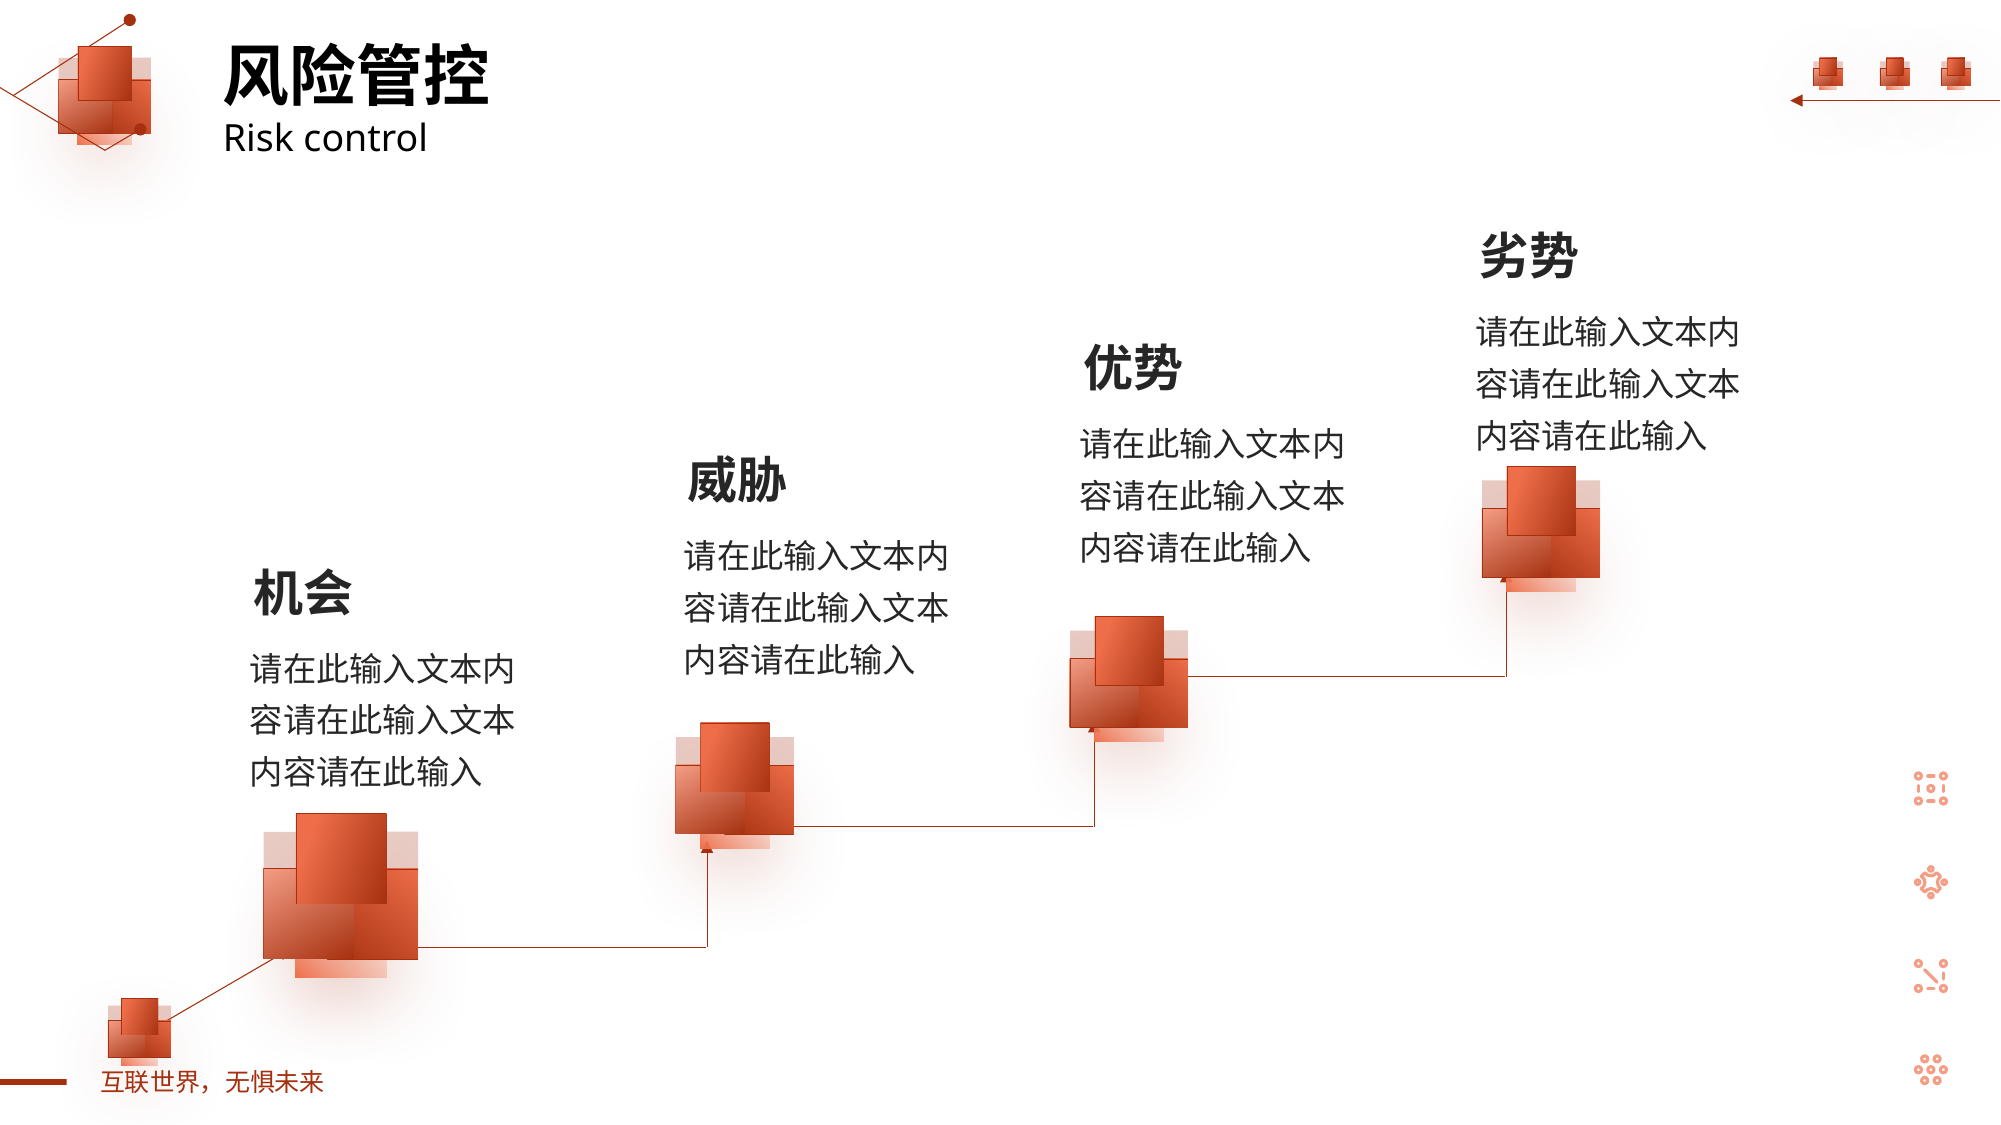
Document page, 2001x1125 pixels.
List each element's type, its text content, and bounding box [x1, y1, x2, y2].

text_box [1069, 616, 1189, 742]
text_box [263, 813, 419, 978]
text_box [750, 720, 1095, 827]
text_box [668, 445, 979, 685]
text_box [1064, 333, 1375, 572]
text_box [1162, 569, 1507, 677]
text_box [1460, 220, 1770, 460]
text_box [675, 722, 794, 849]
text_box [144, 948, 291, 1034]
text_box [235, 557, 545, 797]
list Risk control [207, 111, 495, 168]
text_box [419, 840, 708, 948]
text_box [107, 997, 171, 1066]
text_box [1481, 466, 1601, 592]
list 风险管控 [207, 35, 653, 124]
